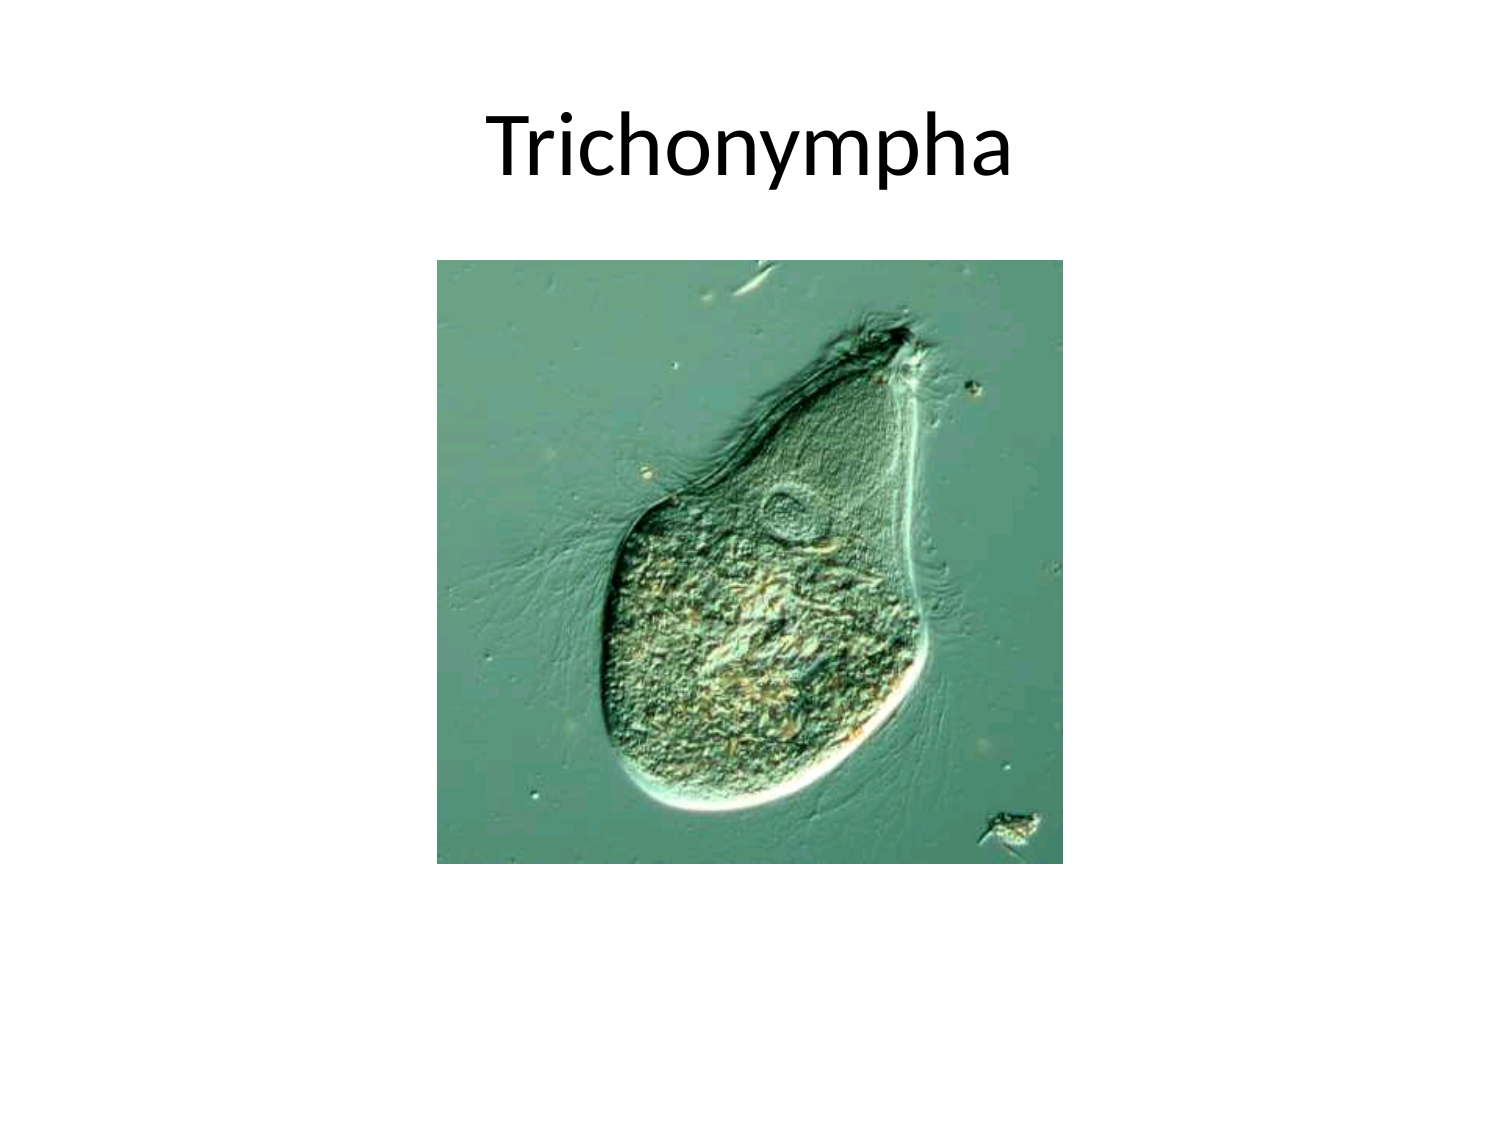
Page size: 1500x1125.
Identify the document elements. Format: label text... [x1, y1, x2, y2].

title Trichonympha [75, 45, 1425, 233]
picture [437, 260, 1063, 865]
